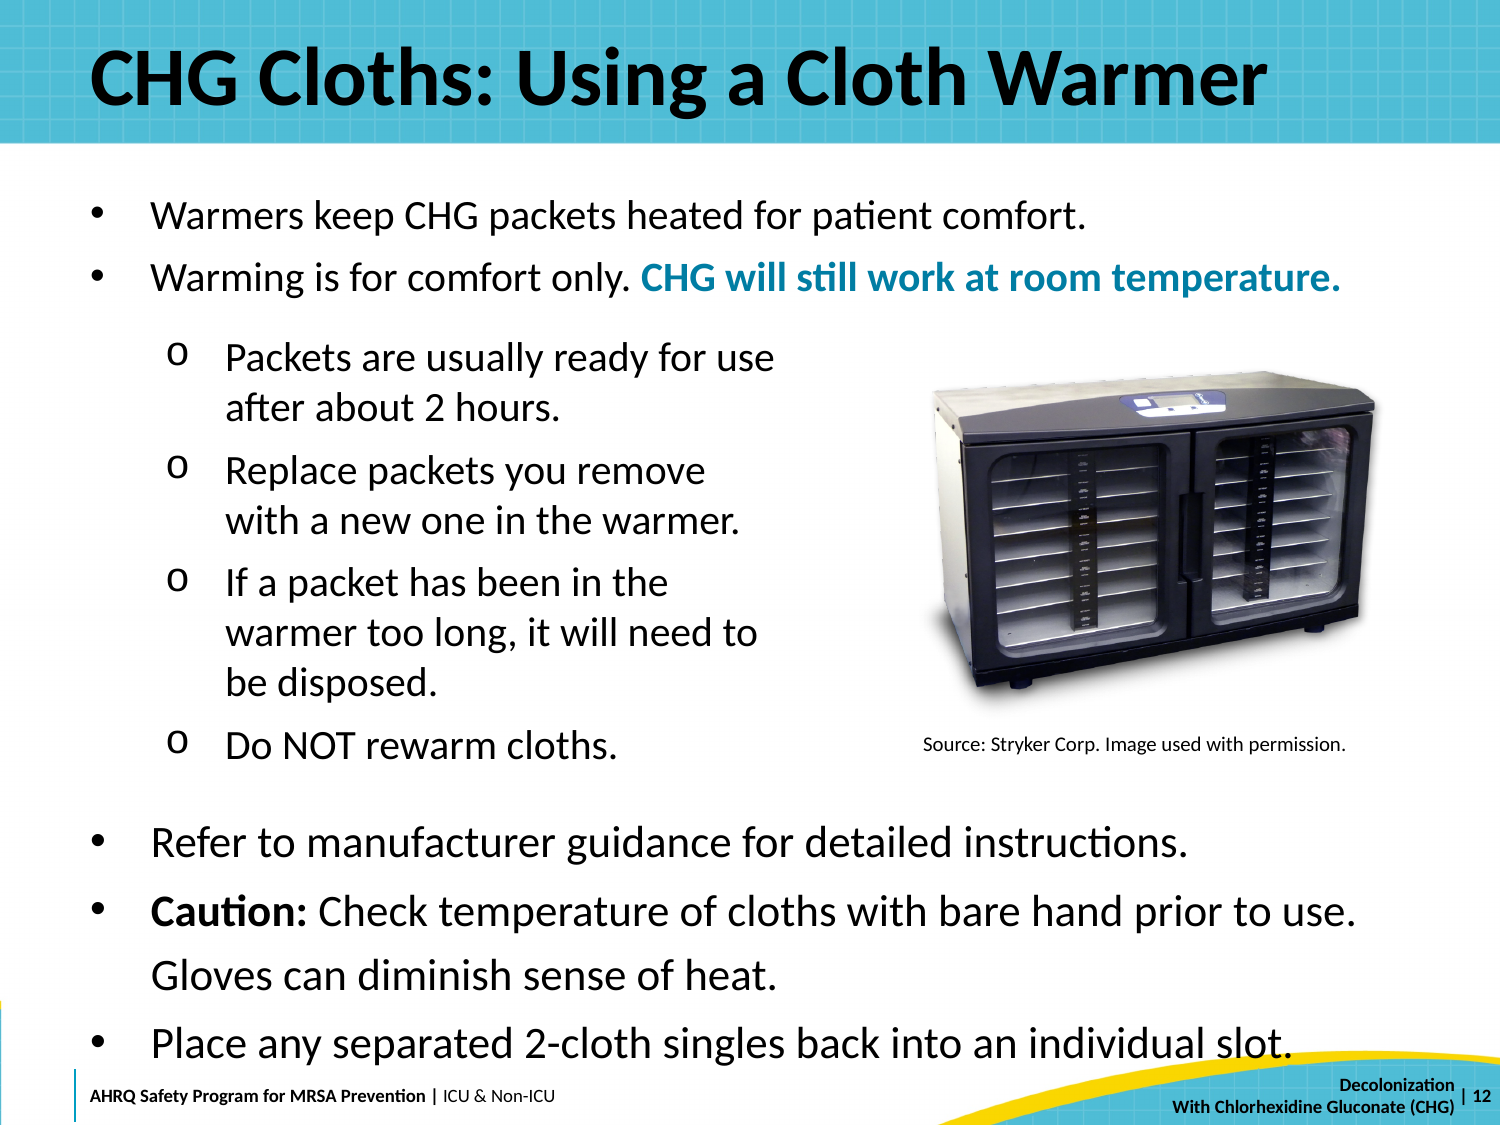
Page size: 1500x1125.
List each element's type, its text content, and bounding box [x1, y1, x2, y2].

picture [0, 0, 1500, 1125]
list Source: Stryker Corp. Image used with permission. [908, 723, 1375, 772]
title CHG Cloths: Using a Cloth Warmer [75, 0, 1425, 150]
list Refer to manufacturer guidance for detailed instructions. Caution: Check temperature of cloths with bare hand prior to use. Gloves can diminish sense of heat. Place any separated 2-cloth singles back into an individual slot. [75, 794, 1425, 1093]
slide_number | 12 [1455, 1065, 1500, 1125]
list Packets are usually ready for use after about 2 hours. Replace packets you remove with a new one in the warmer. If a packet has been in the warmer too long, it will need to be disposed. Do NOT rewarm cloths. [75, 322, 802, 794]
list Warmers keep CHG packets heated for patient comfort. Warming is for comfort only. CHG will still work at room temperature. [75, 179, 1425, 349]
